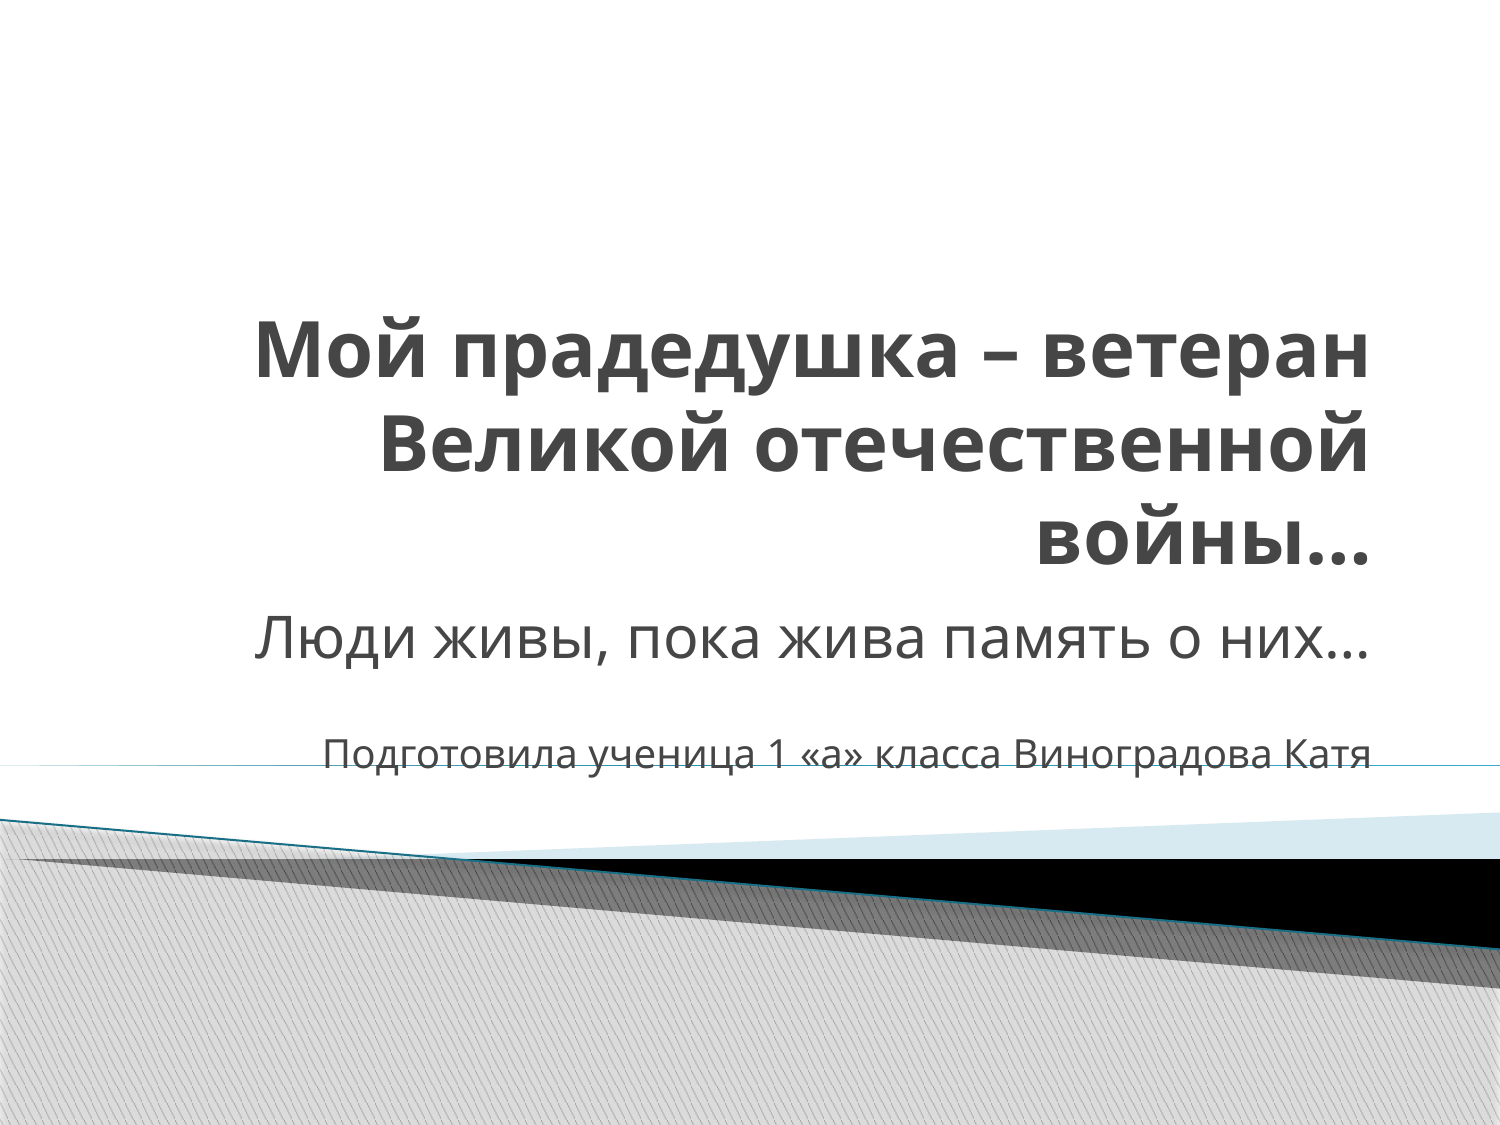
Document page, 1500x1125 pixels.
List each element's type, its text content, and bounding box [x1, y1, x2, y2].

subtitle Люди живы, пока жива память о них… Подготовила ученица 1 «а» класса Виноградова Катя [112, 592, 1388, 790]
picture [5, 859, 1500, 989]
title Мой прадедушка – ветеран Великой отечественной войны… [112, 287, 1388, 588]
